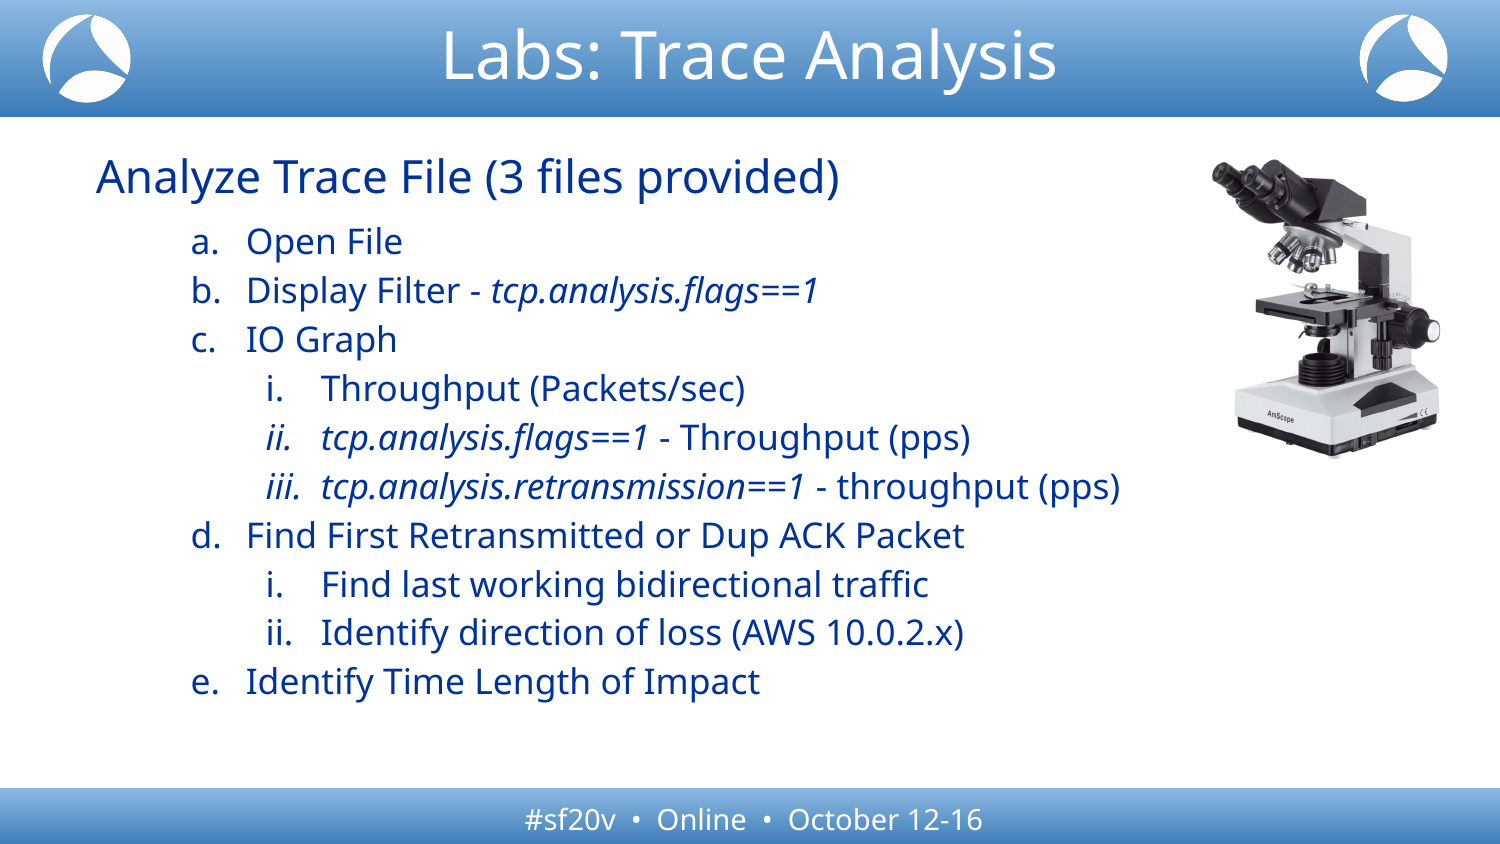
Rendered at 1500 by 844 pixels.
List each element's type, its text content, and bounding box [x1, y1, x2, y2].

title Labs: Trace Analysis [188, 0, 1312, 117]
picture [1359, 14, 1448, 102]
picture [1171, 154, 1482, 464]
picture [42, 14, 131, 103]
list Analyze Trace File (3 files provided) Open File Display Filter - tcp.analysis.flags==1 IO Graph Throughput (Packets/sec) tcp.analysis.flags==1 - Throughput (pps) tcp.analysis.retransmission==1 - throughput (pps) Find First Retransmitted or Dup ACK Packet Find last working bidirectional traffic Identify direction of loss (AWS 10.0.2.x) Identify Time Length of Impact [80, 124, 1428, 764]
